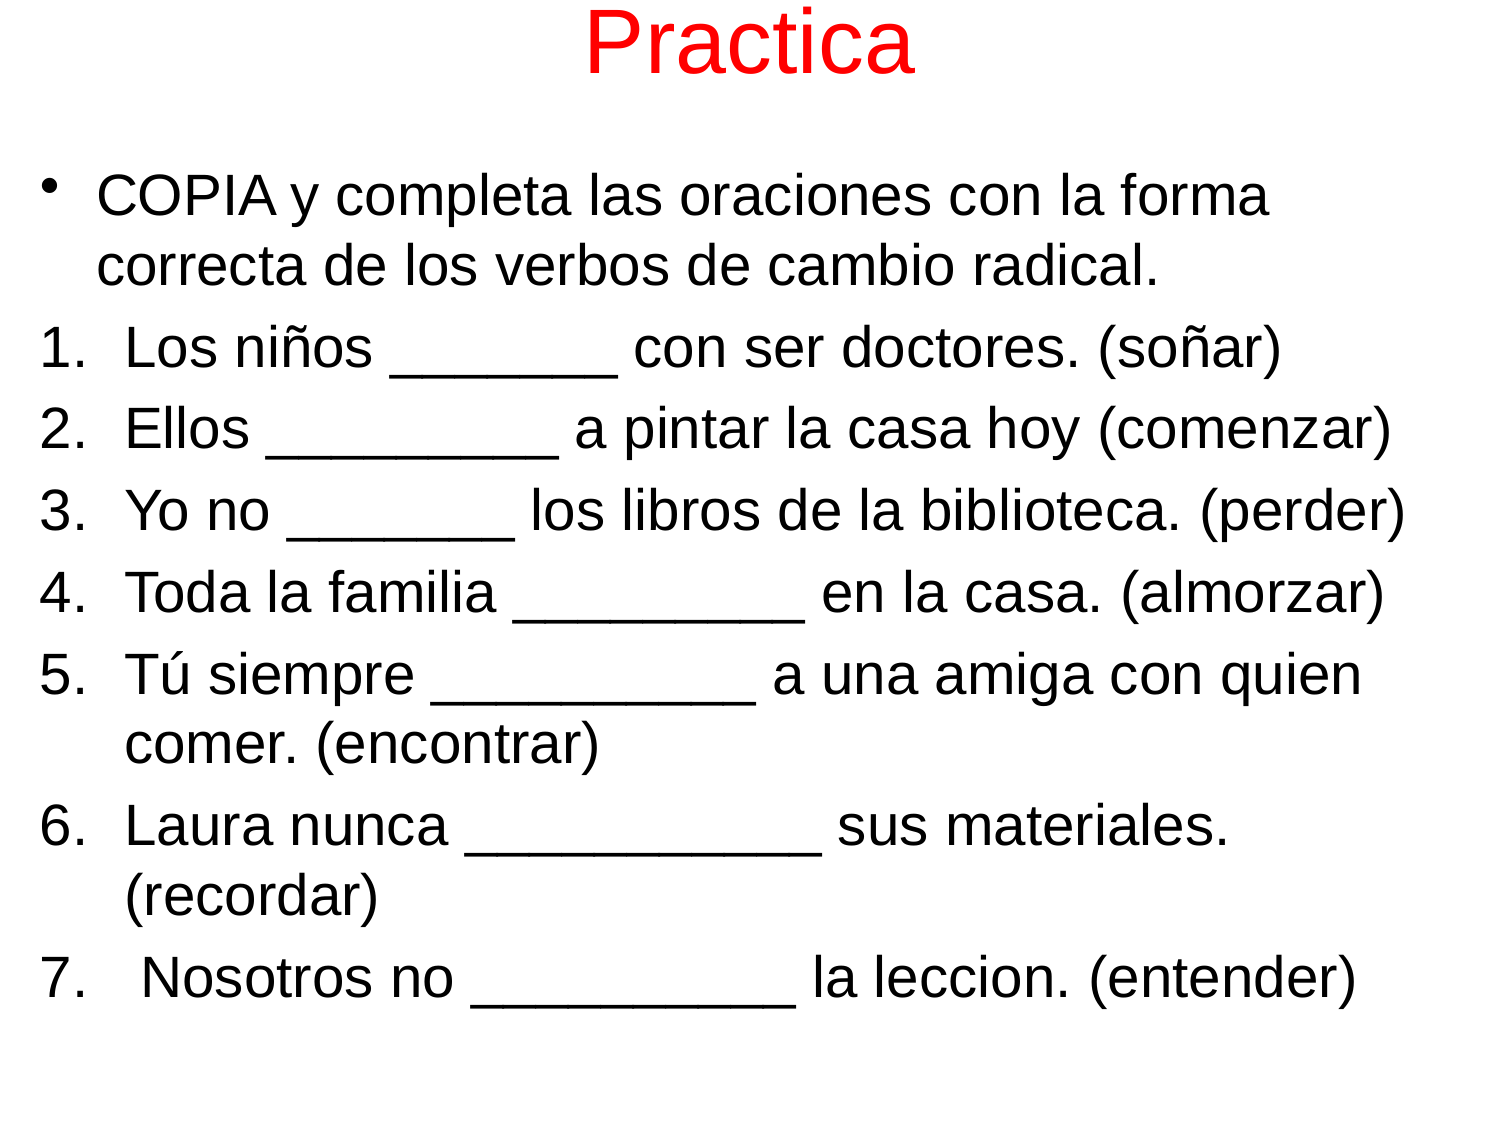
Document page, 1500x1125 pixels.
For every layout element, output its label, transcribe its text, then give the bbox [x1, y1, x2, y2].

text_box COPIA y completa las oraciones con la forma correcta de los verbos de cambio radical. Los niños _______ con ser doctores. (soñar) Ellos _________ a pintar la casa hoy (comenzar) Yo no _______ los libros de la biblioteca. (perder) Toda la familia _________ en la casa. (almorzar) Tú siempre __________ a una amiga con quien comer. (encontrar) Laura nunca ___________ sus materiales. (recordar) Nosotros no __________ la leccion. (entender) [24, 149, 1488, 1100]
text_box Practica [74, 0, 1425, 149]
